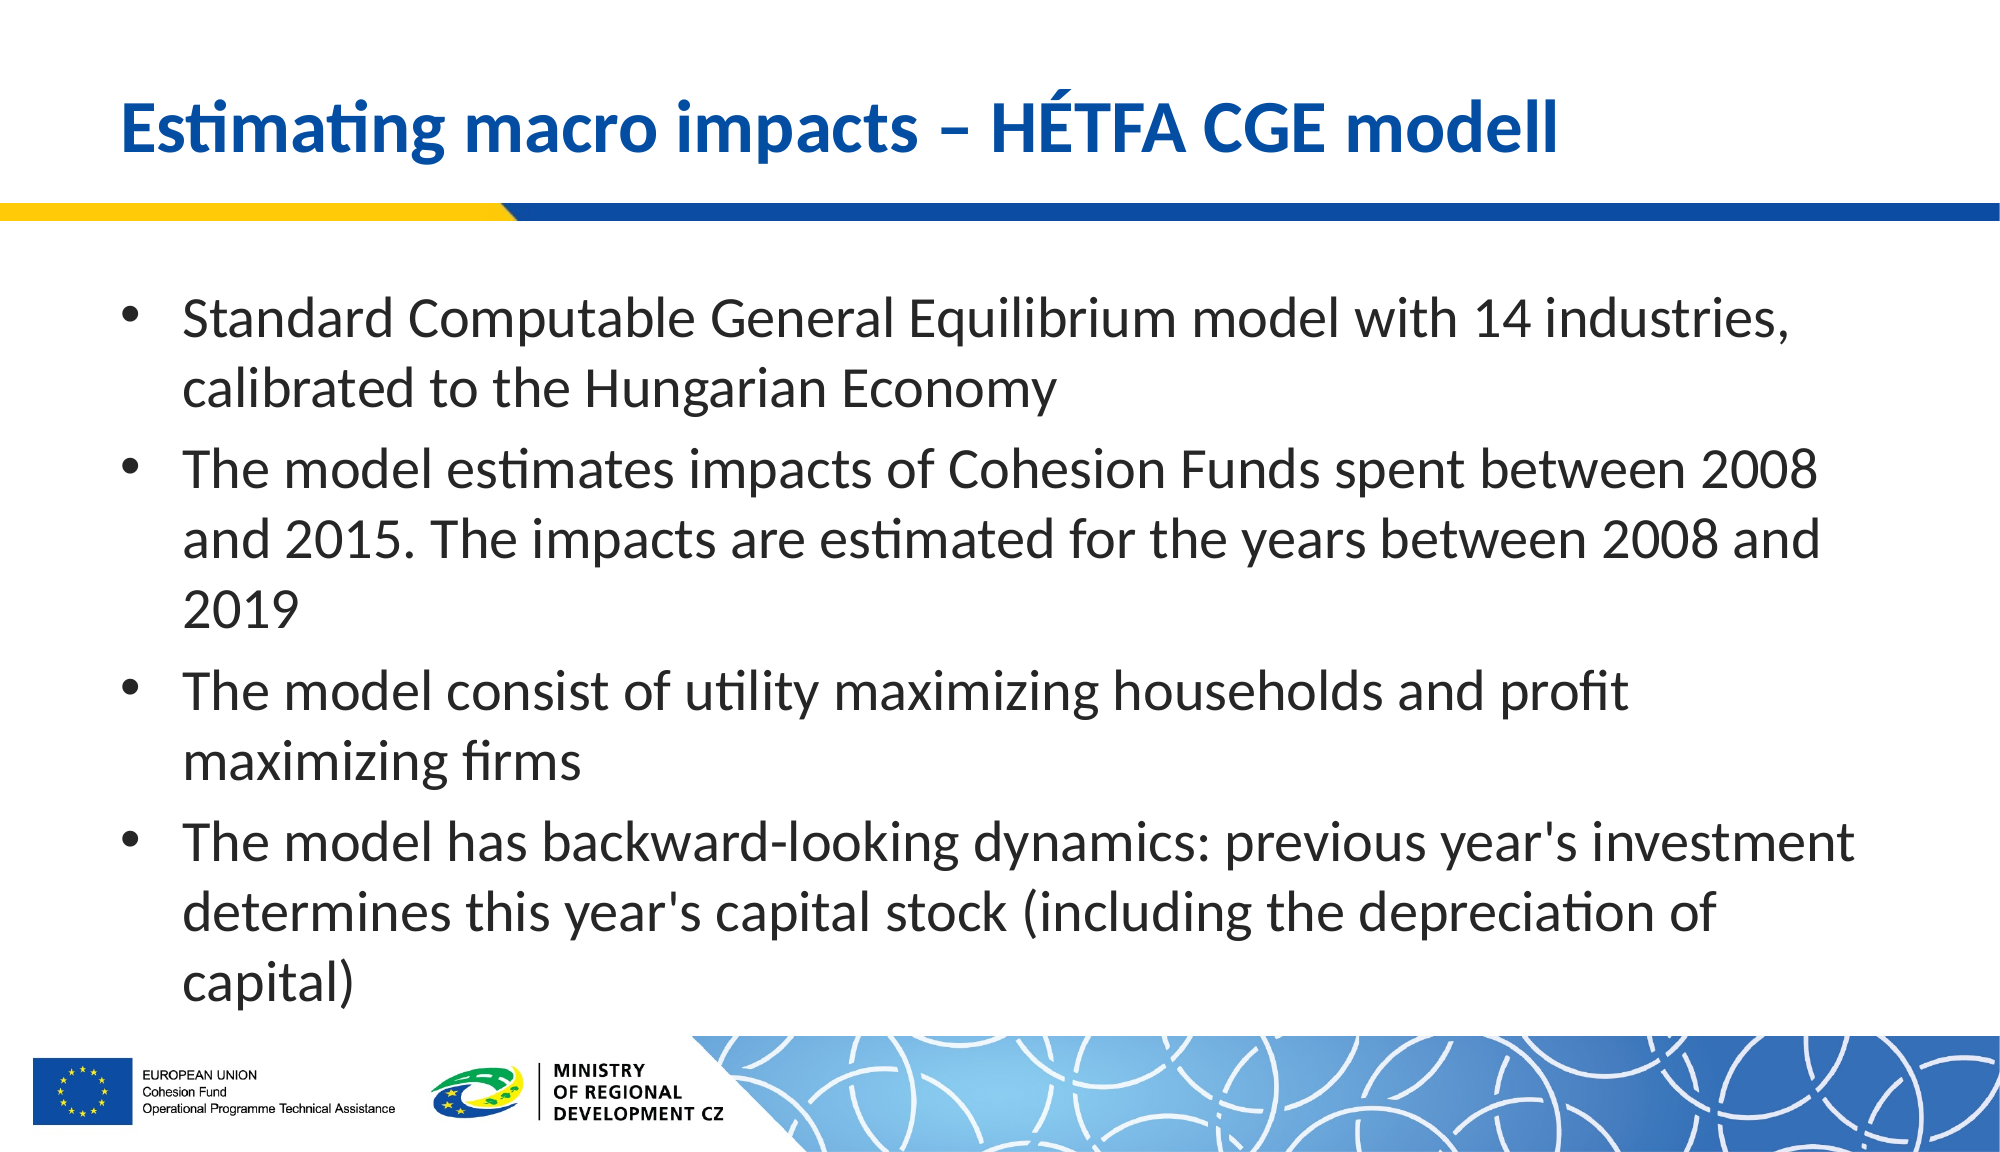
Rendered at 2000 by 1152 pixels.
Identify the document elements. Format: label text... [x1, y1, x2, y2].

picture [0, 1036, 2000, 1152]
list Standard Computable General Equilibrium model with 14 industries, calibrated to the Hungarian Economy The model estimates impacts of Cohesion Funds spent between 2008 and 2015. The impacts are estimated for the years between 2008 and 2019 The model consist of utility maximizing households and profit maximizing firms The model has backward-looking dynamics: previous year's investment determines this year's capital stock (including the depreciation of capital) [99, 268, 1900, 1029]
picture [0, 203, 2000, 221]
title Estimating macro impacts – HÉTFA CGE modell [99, 46, 1900, 198]
